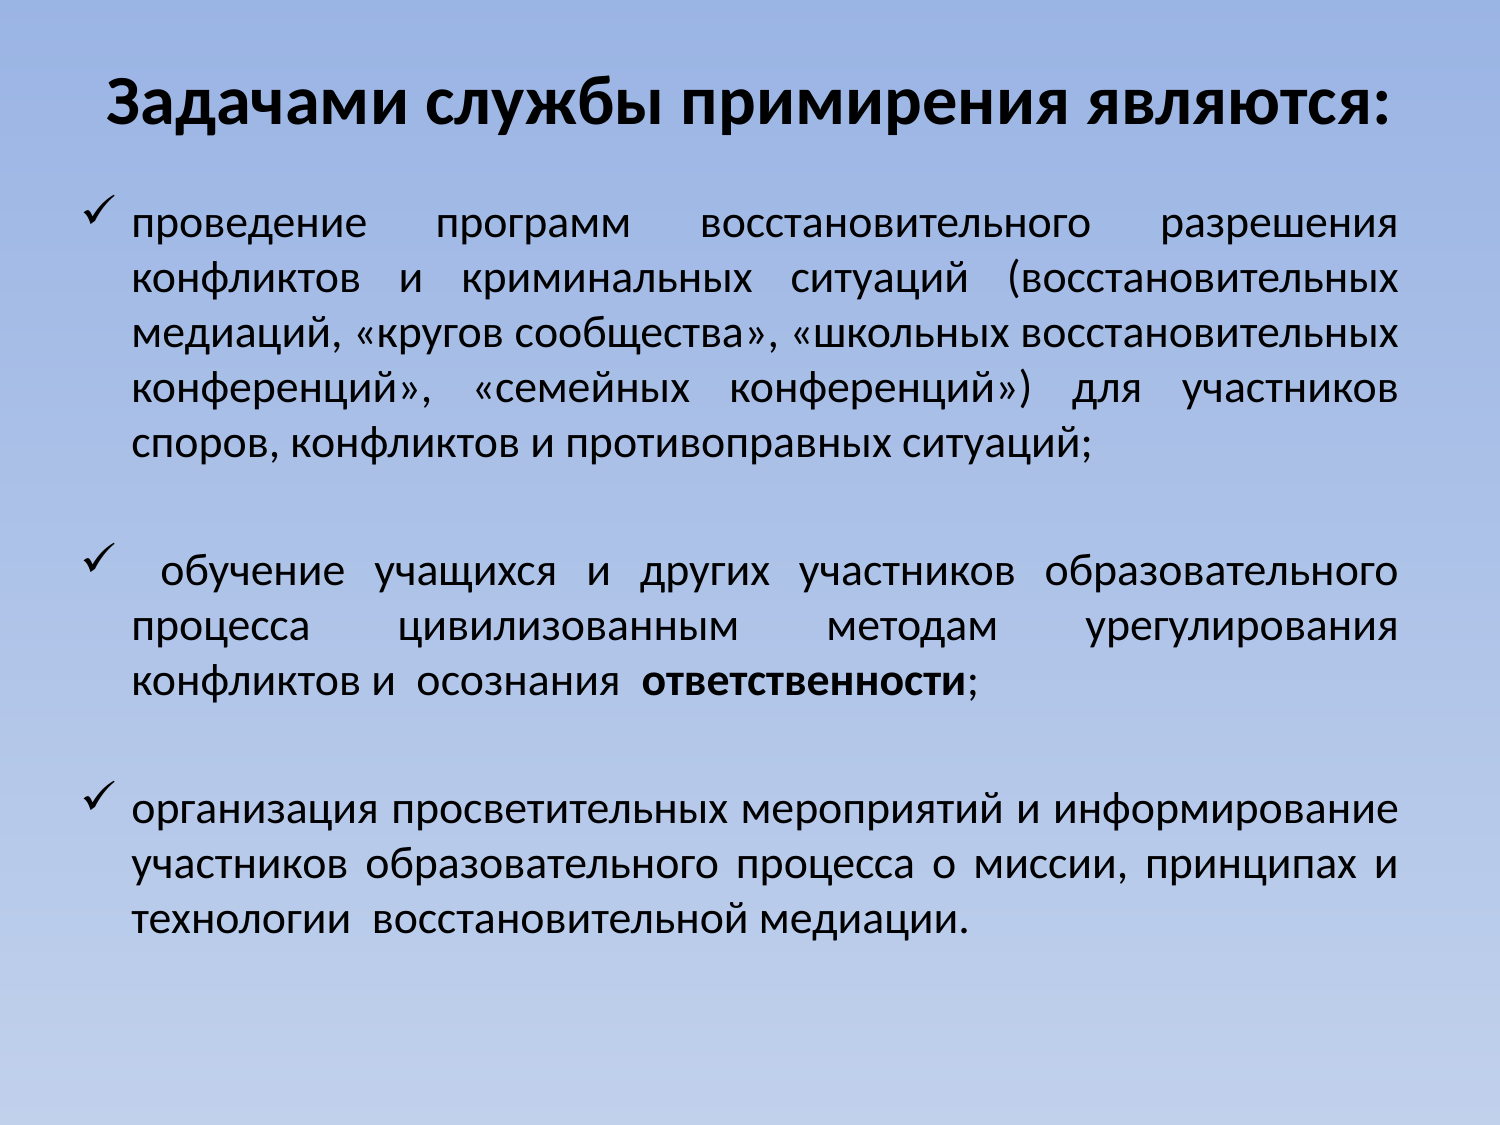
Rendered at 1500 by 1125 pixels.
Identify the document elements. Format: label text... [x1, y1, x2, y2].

list проведение программ восстановительного разрешения конфликтов и криминальных ситуаций (восстановительных медиаций, «кругов сообщества», «школьных восстановительных конференций», «семейных конференций») для участников споров, конфликтов и противоправных ситуаций; обучение учащихся и других участников образовательного процесса цивилизованным методам урегулирования конфликтов и осознания ответственности; организация просветительных мероприятий и информирование участников образовательного процесса о миссии, принципах и технологии восстановительной медиации. [64, 184, 1415, 1071]
title Задачами службы примирения являются: [75, 45, 1425, 233]
